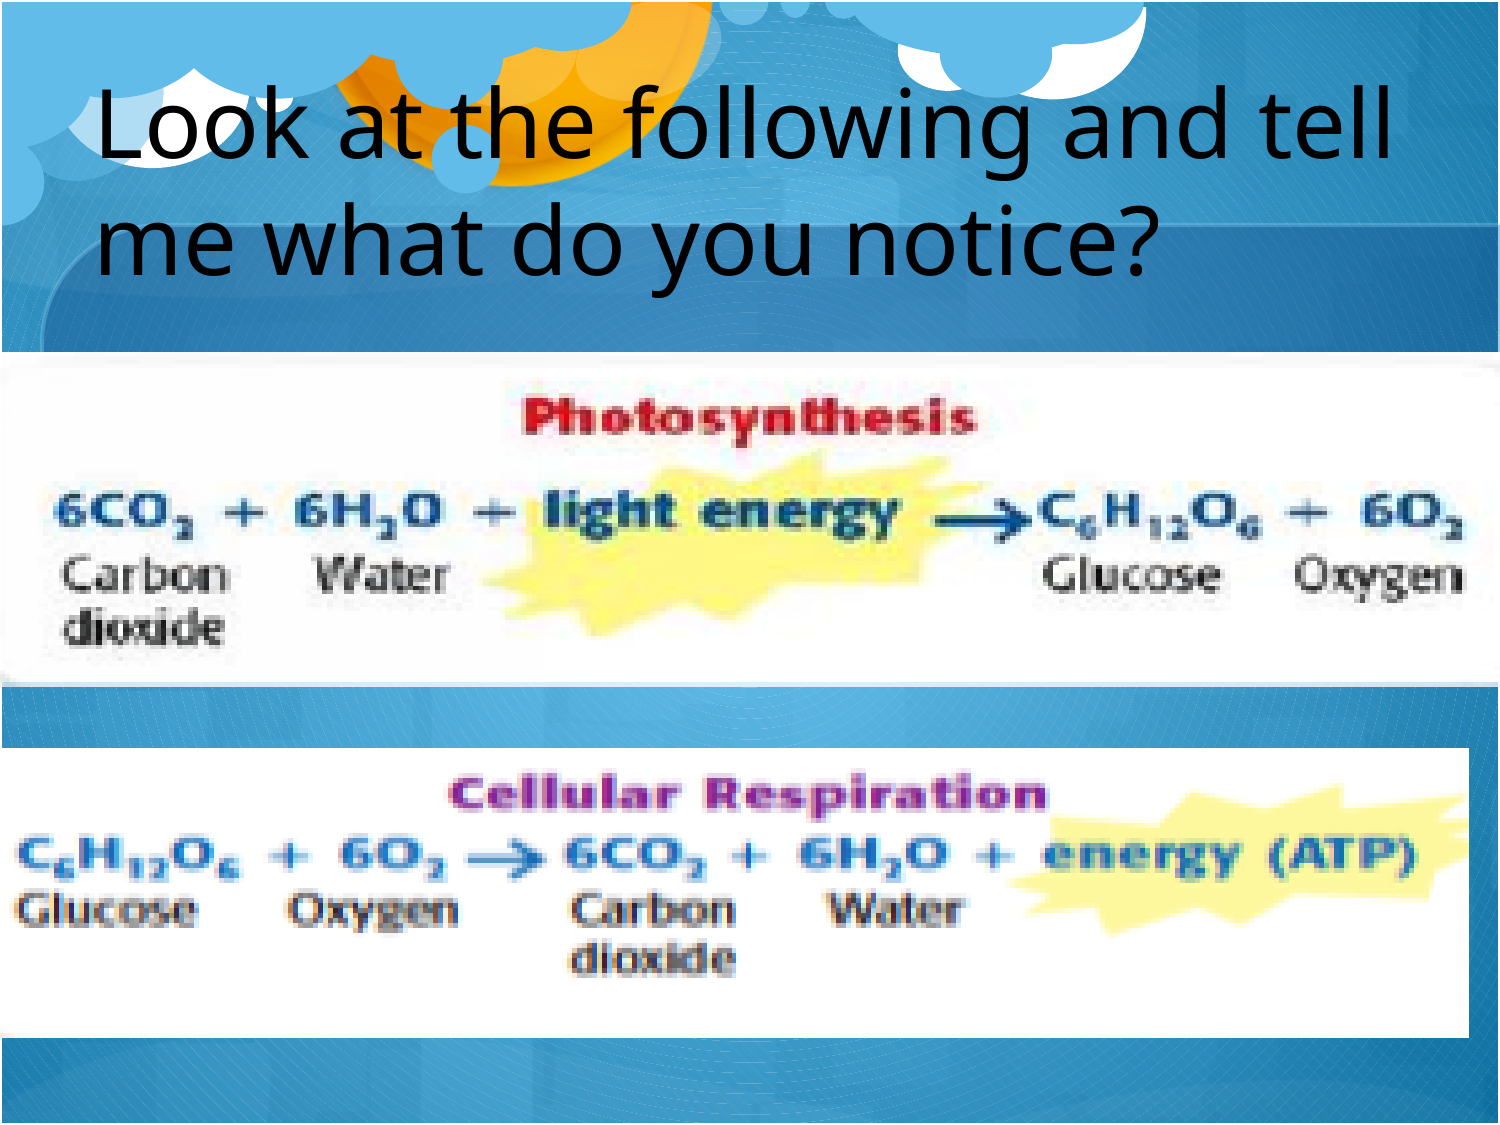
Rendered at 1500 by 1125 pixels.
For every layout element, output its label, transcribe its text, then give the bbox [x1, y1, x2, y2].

picture [368, 55, 383, 59]
title Look at the following and tell me what do you notice? [78, 59, 1500, 297]
picture [0, 173, 1500, 1123]
picture [691, 2, 898, 59]
picture [1133, 2, 1498, 59]
